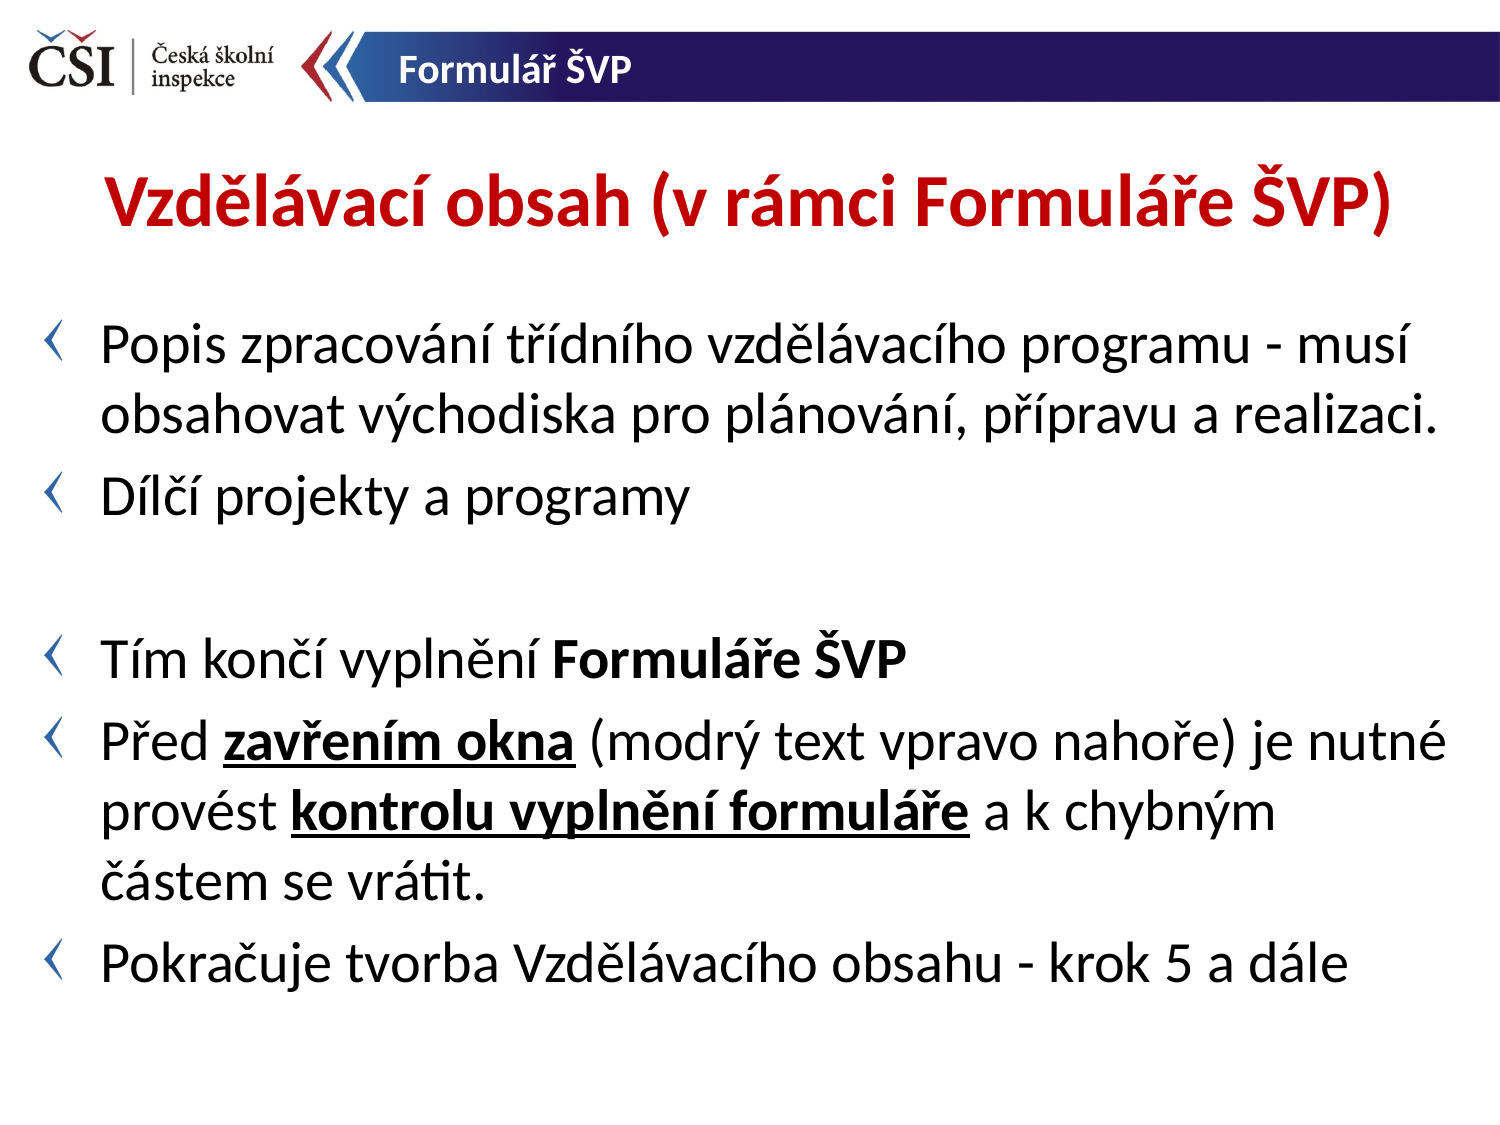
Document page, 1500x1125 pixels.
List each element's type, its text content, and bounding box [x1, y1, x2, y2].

list Vzdělávací obsah (v rámci Formuláře ŠVP) [29, 125, 1471, 268]
picture [44, 471, 62, 513]
text_box Formulář ŠVP [383, 33, 901, 100]
list Popis zpracování třídního vzdělávacího programu - musí obsahovat východiska pro plánování, přípravu a realizaci. Dílčí projekty a programy Tím končí vyplnění Formuláře ŠVP Před zavřením okna (modrý text vpravo nahoře) je nutné provést kontrolu vyplnění formuláře a k chybným částem se vrátit. Pokračuje tvorba Vzdělávacího obsahu - krok 5 a dále [29, 297, 1471, 1094]
picture [44, 938, 62, 980]
picture [44, 716, 62, 758]
picture [44, 634, 62, 676]
picture [44, 319, 62, 361]
picture [29, 30, 1500, 102]
